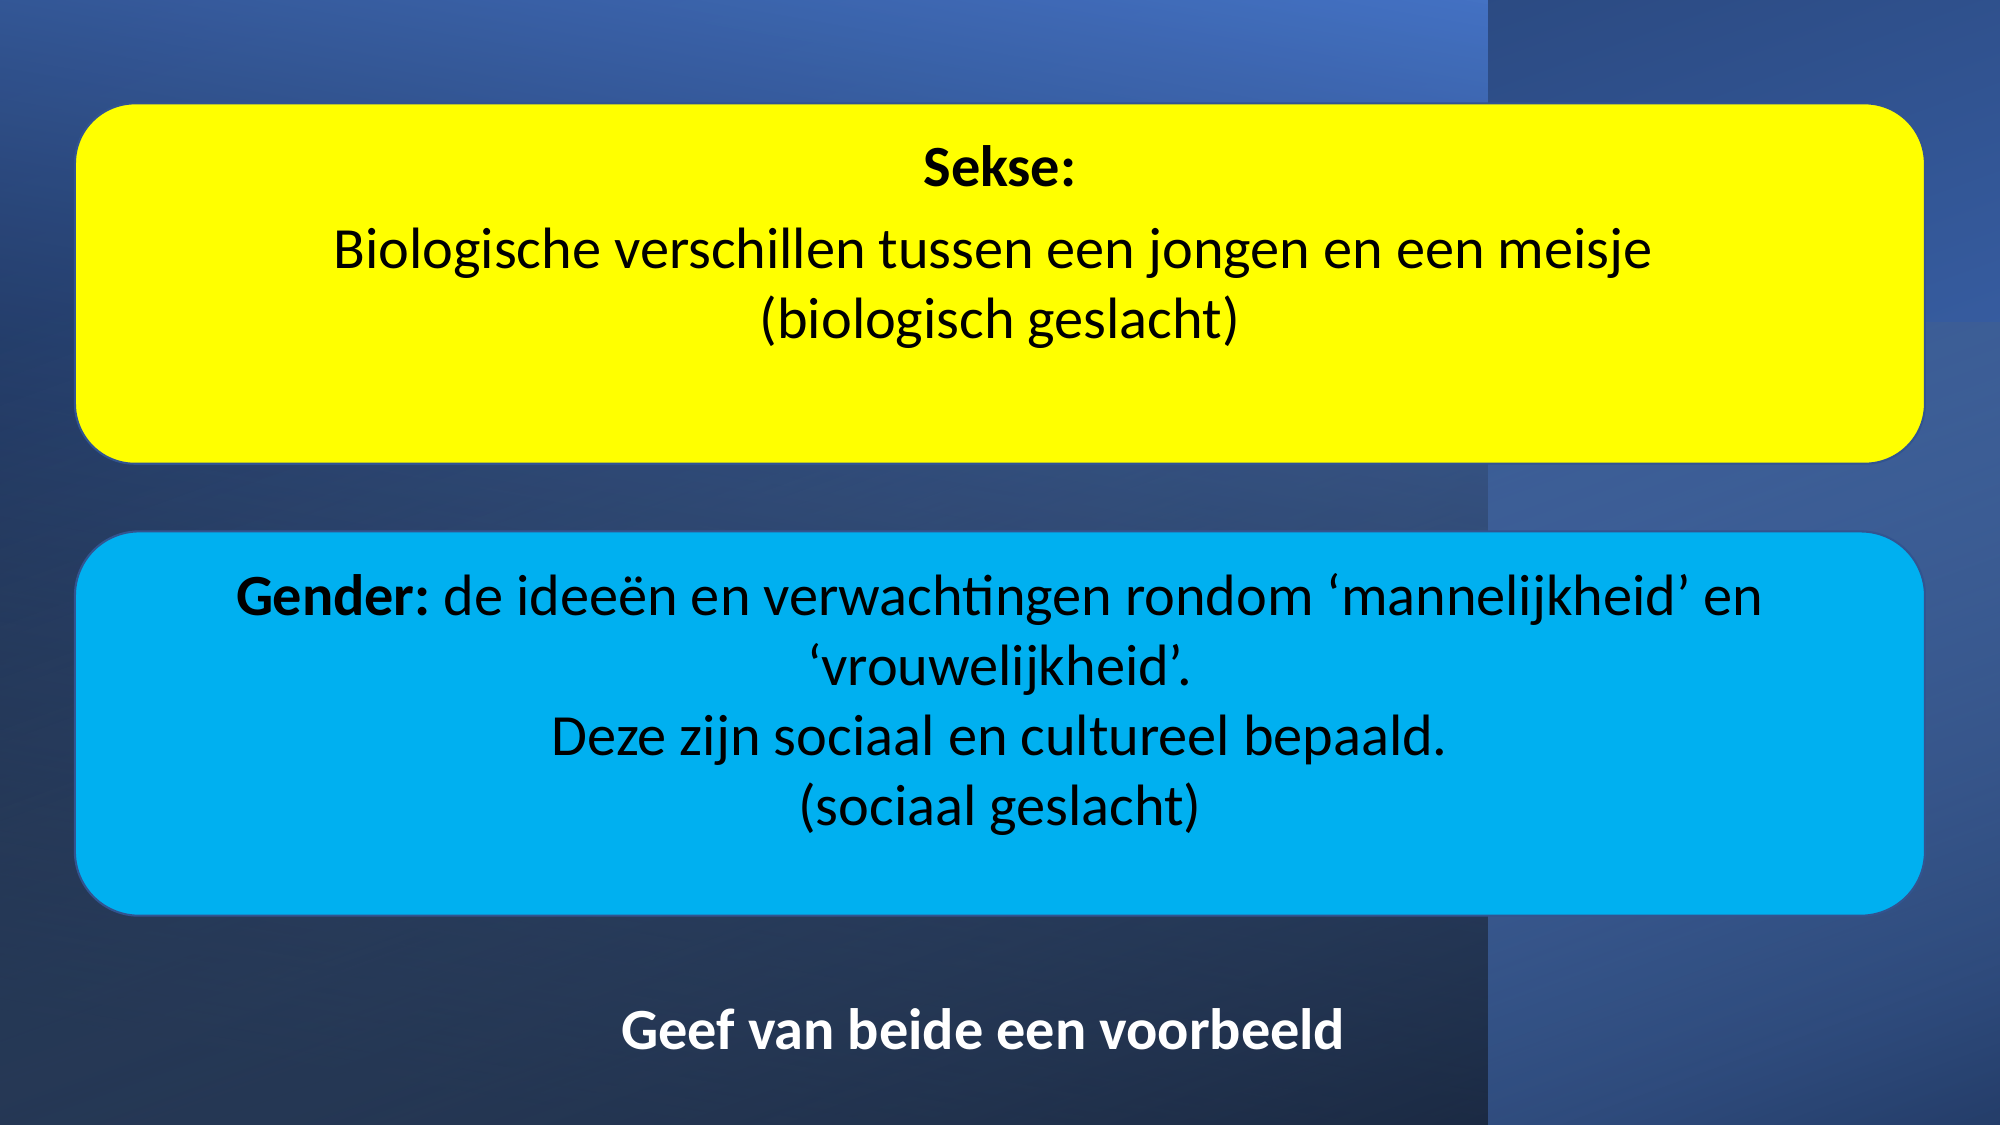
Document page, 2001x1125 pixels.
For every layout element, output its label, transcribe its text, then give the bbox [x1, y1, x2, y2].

text_box Sekse: Biologische verschillen tussen een jongen en een meisje (biologisch geslacht) [73, 102, 1926, 465]
text_box [0, 321, 2000, 1125]
text_box [1489, 0, 2000, 321]
text_box [0, 0, 1489, 321]
text_box Gender: de ideeën en verwachtingen rondom ‘mannelijkheid’ en ‘vrouwelijkheid’. Deze zijn sociaal en cultureel bepaald. (sociaal geslacht) [73, 530, 1926, 917]
text_box Geef van beide een voorbeeld [606, 983, 1777, 1069]
